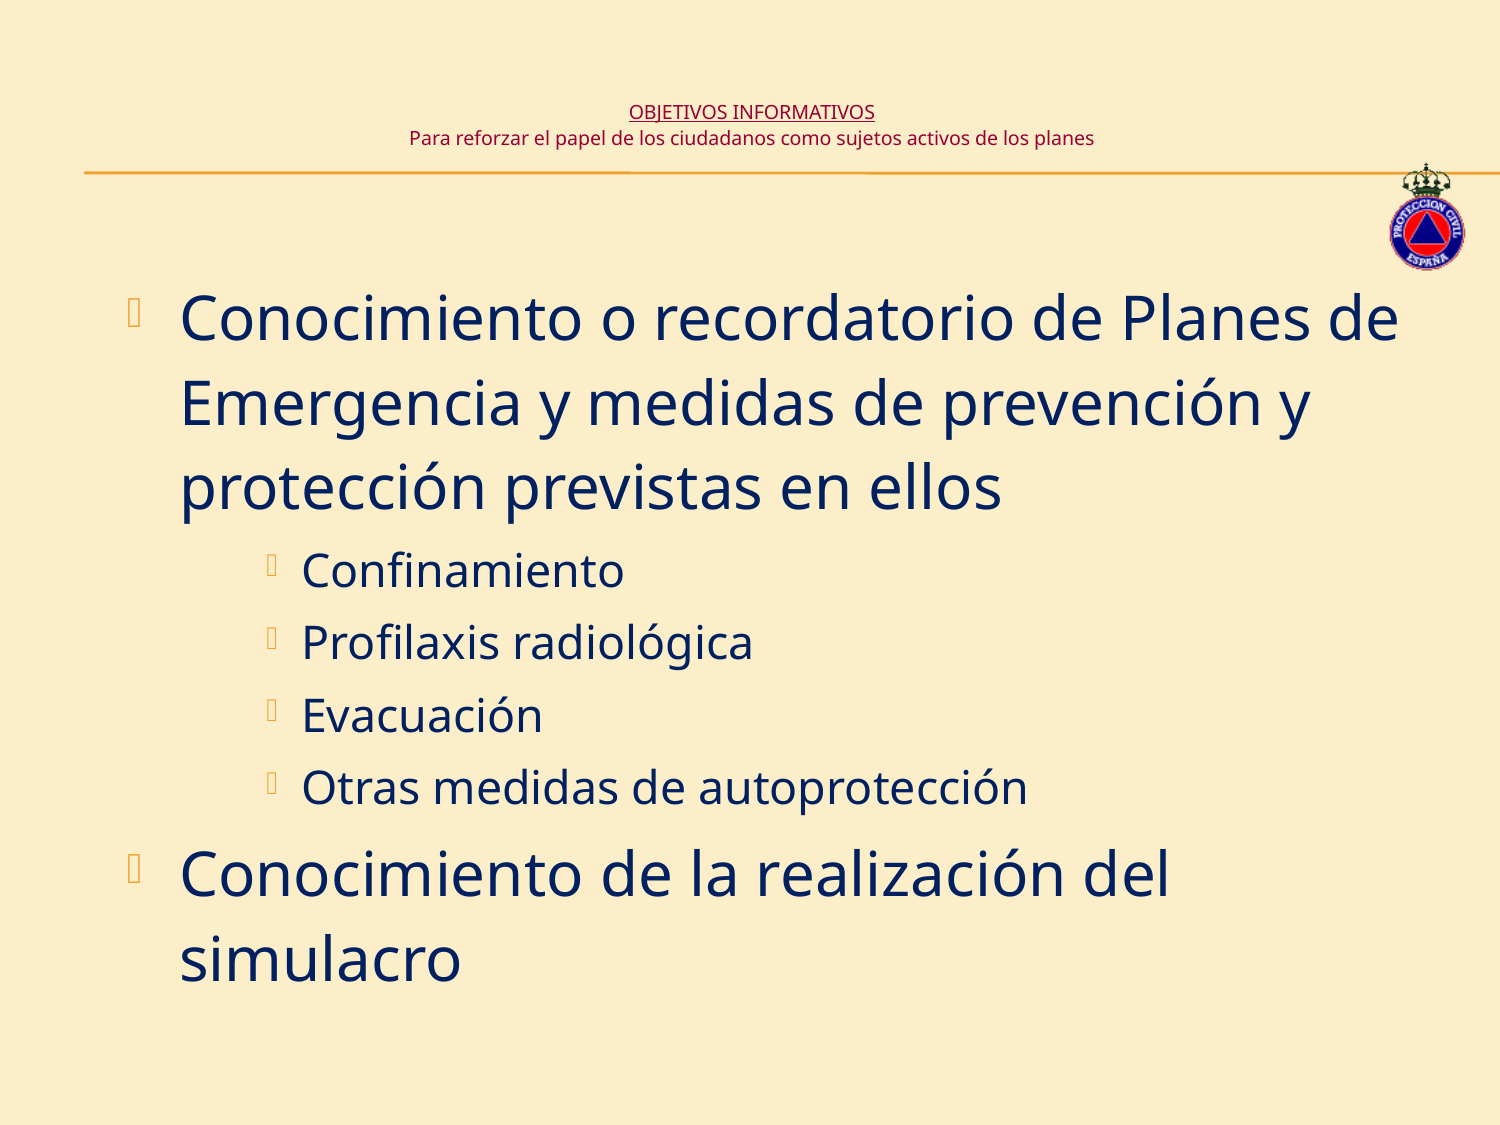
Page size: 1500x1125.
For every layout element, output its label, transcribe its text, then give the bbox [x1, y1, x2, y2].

title OBJETIVOS INFORMATIVOS Para reforzar el papel de los ciudadanos como sujetos activos de los planes [76, 90, 1427, 220]
list Conocimiento o recordatorio de Planes de Emergencia y medidas de prevención y protección previstas en ellos Confinamiento Profilaxis radiológica Evacuación Otras medidas de autoprotección Conocimiento de la realización del simulacro [112, 267, 1463, 1010]
picture [1387, 160, 1467, 275]
